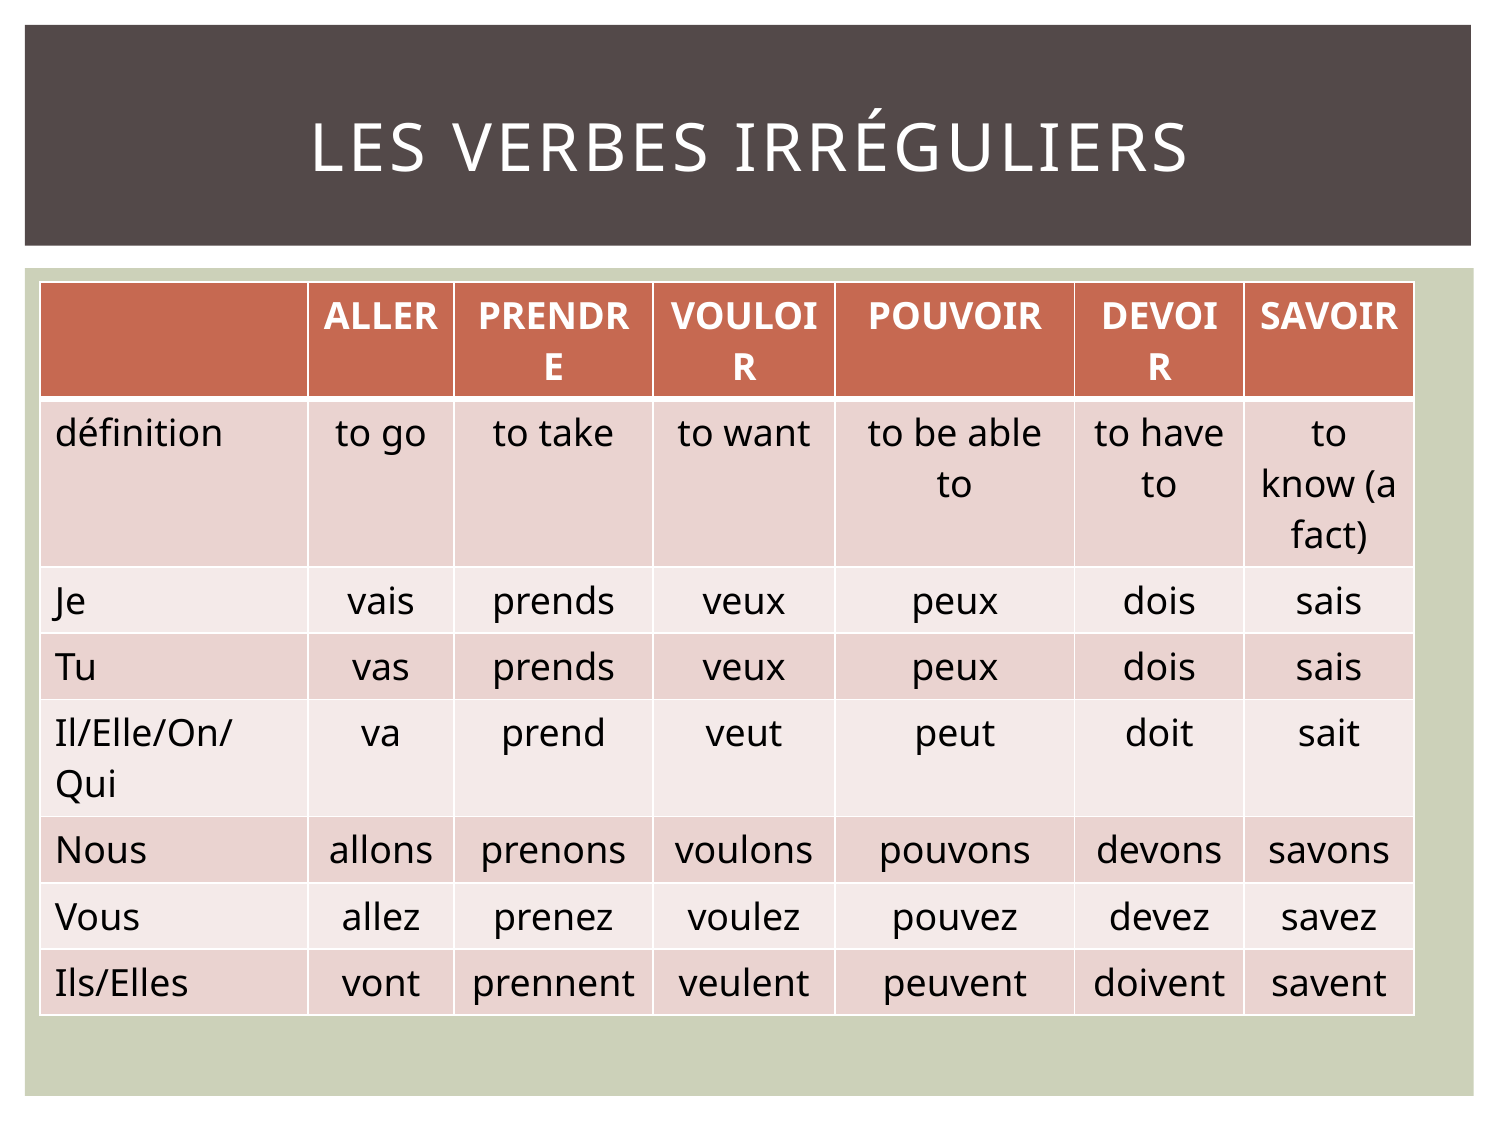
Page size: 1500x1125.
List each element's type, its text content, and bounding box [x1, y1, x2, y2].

table_cell sait [1245, 700, 1413, 816]
table_cell Ils/Elles [41, 950, 307, 1014]
table_cell prends [455, 568, 652, 632]
table_cell savez [1245, 884, 1413, 948]
table_cell vont [309, 950, 453, 1014]
table_header ALLER [309, 283, 453, 396]
table_cell Nous [41, 817, 307, 882]
table_cell allons [309, 817, 453, 882]
table_cell prend [455, 700, 652, 816]
table_cell devons [1075, 817, 1243, 882]
title Les verbes irréguliers [62, 58, 1438, 232]
table_cell voulons [654, 817, 834, 882]
table_cell veux [654, 568, 834, 632]
table_cell to want [654, 402, 834, 566]
table_cell to go [309, 402, 453, 566]
table_cell veulent [654, 950, 834, 1014]
table_cell sais [1245, 634, 1413, 699]
table_cell prenez [455, 884, 652, 948]
table_cell to take [455, 402, 652, 566]
table_cell voulez [654, 884, 834, 948]
table_cell to know (a fact) [1245, 402, 1413, 566]
table_header [41, 283, 307, 396]
table_header VOULOIR [654, 283, 834, 396]
table_cell savons [1245, 817, 1413, 882]
table_cell doivent [1075, 950, 1243, 1014]
table_cell veux [654, 634, 834, 699]
table_cell peux [836, 568, 1074, 632]
table_header SAVOIR [1245, 283, 1413, 396]
table_cell Il/Elle/On/Qui [41, 700, 307, 816]
table_cell dois [1075, 634, 1243, 699]
table_cell prenons [455, 817, 652, 882]
table_cell sais [1245, 568, 1413, 632]
table_cell vais [309, 568, 453, 632]
table_cell Tu [41, 634, 307, 699]
table_cell vas [309, 634, 453, 699]
table_cell dois [1075, 568, 1243, 632]
table_cell to be able to [836, 402, 1074, 566]
table_cell prends [455, 634, 652, 699]
table_header PRENDRE [455, 283, 652, 396]
table_cell définition [41, 402, 307, 566]
table_cell peut [836, 700, 1074, 816]
table_cell pouvez [836, 884, 1074, 948]
table_cell peuvent [836, 950, 1074, 1014]
table_cell devez [1075, 884, 1243, 948]
table_cell Je [41, 568, 307, 632]
table_cell va [309, 700, 453, 816]
table_cell allez [309, 884, 453, 948]
table_cell veut [654, 700, 834, 816]
table_cell pouvons [836, 817, 1074, 882]
table_header DEVOIR [1075, 283, 1243, 396]
table_cell prennent [455, 950, 652, 1014]
table_cell doit [1075, 700, 1243, 816]
table_header POUVOIR [836, 283, 1074, 396]
table_cell Vous [41, 884, 307, 948]
table_cell peux [836, 634, 1074, 699]
table_cell savent [1245, 950, 1413, 1014]
table_cell to have to [1075, 402, 1243, 566]
